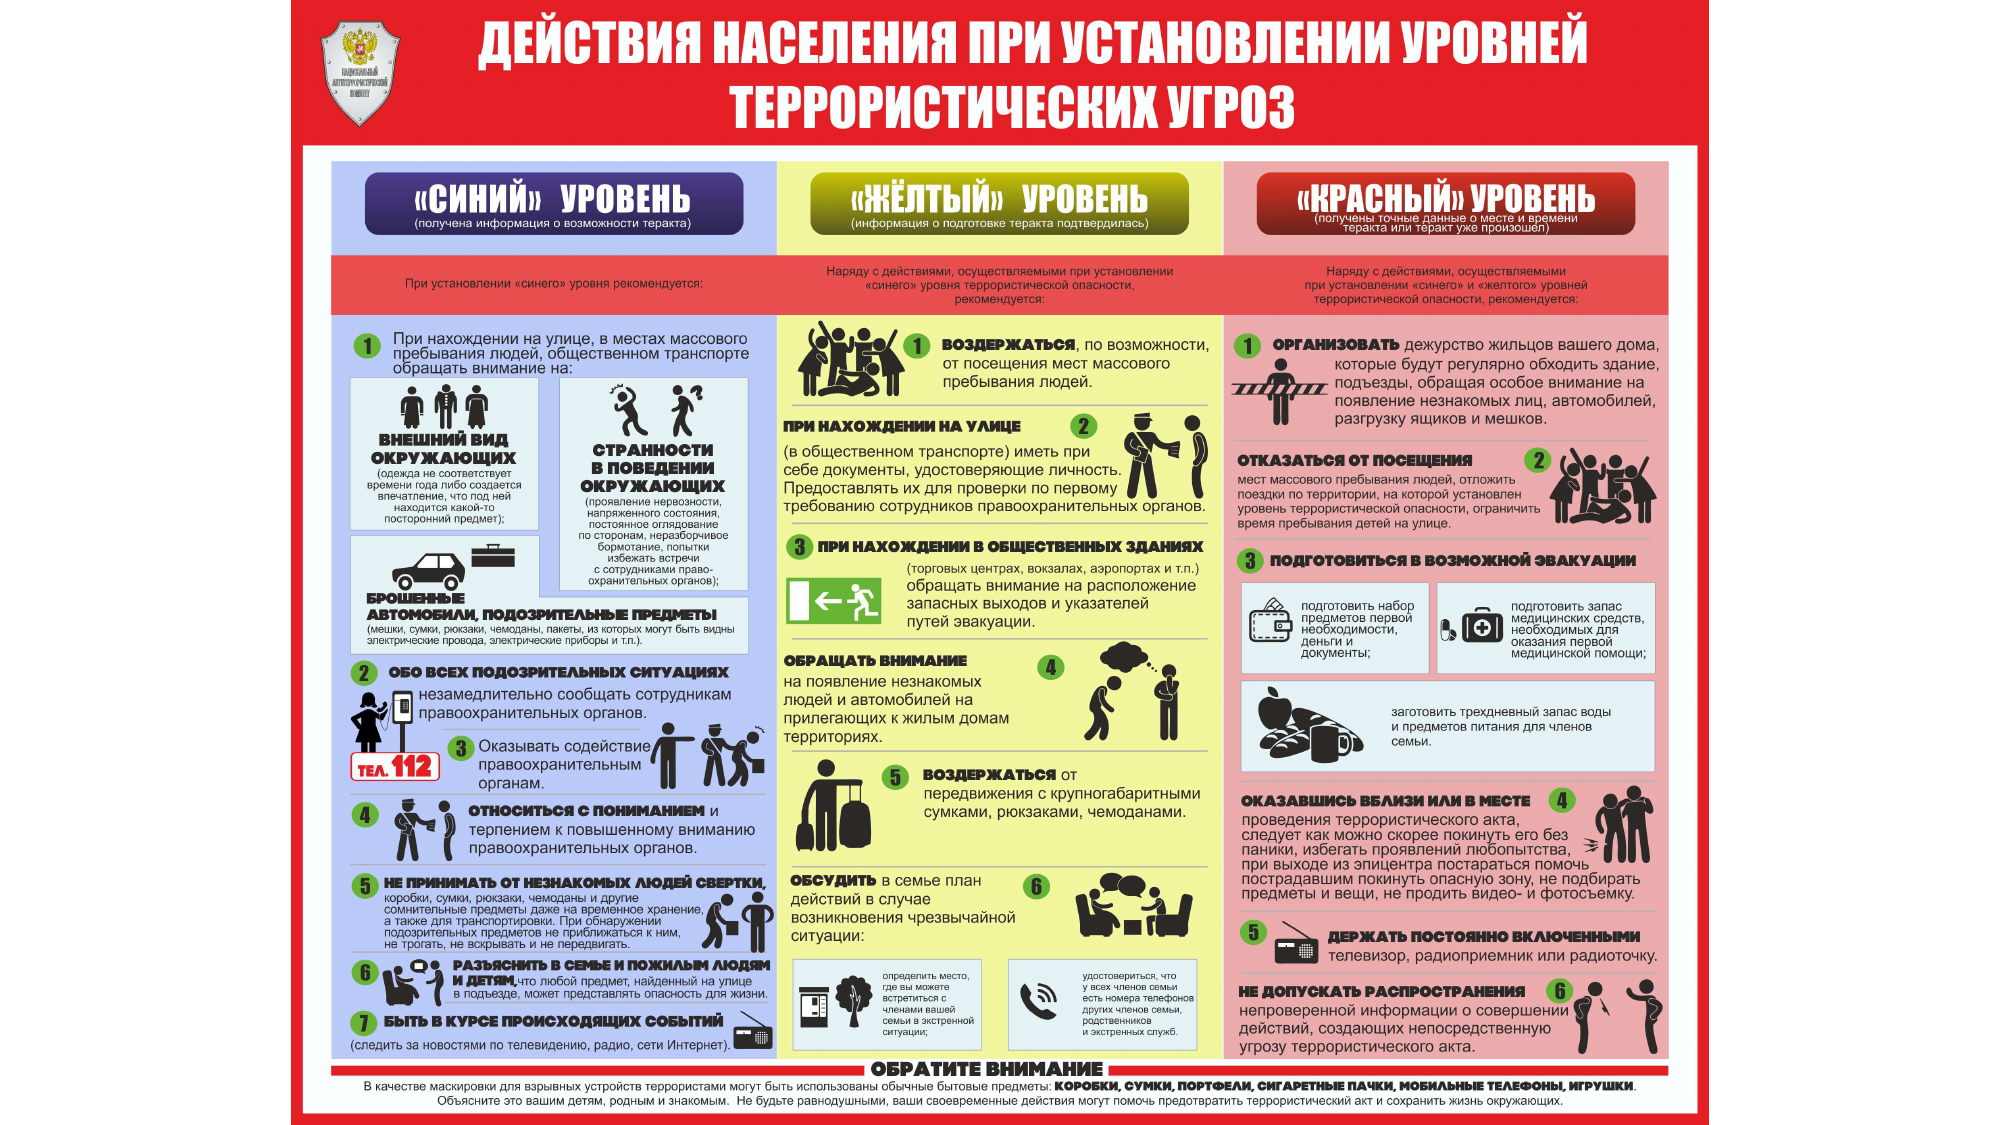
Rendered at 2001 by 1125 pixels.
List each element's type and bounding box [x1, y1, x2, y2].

list [291, 0, 1709, 1125]
